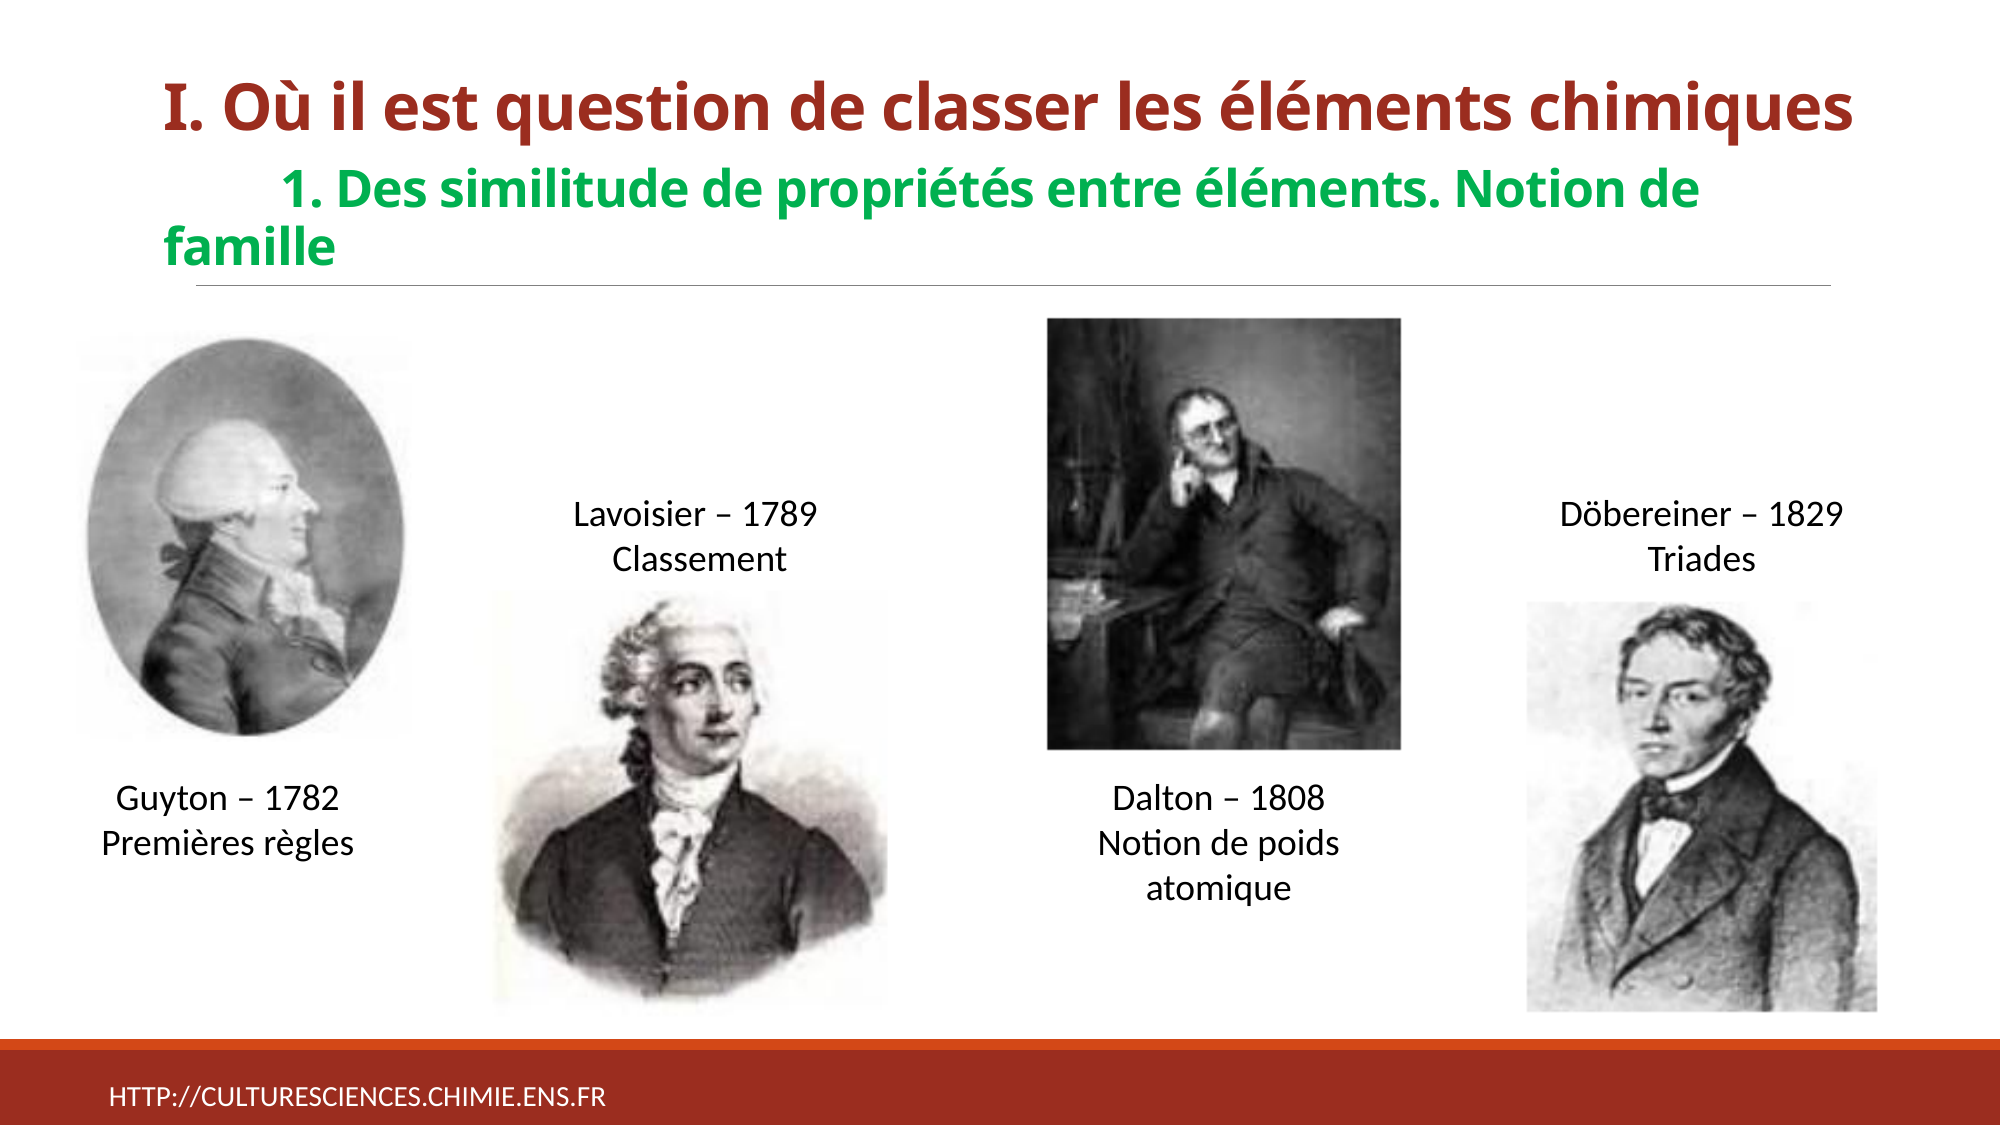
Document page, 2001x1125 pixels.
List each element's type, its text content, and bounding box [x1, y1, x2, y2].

picture [460, 587, 918, 1028]
picture [1512, 587, 1892, 1028]
picture [69, 330, 418, 743]
footer http://culturesciences.chimie.ens.fr [20, 1065, 696, 1125]
text_box Dalton – 1808 Notion de poids atomique [1058, 775, 1380, 915]
text_box Lavoisier – 1789 Classement [534, 481, 866, 584]
title I. Où il est question de classer les éléments chimiques 1. Des similitude de propriétés entre éléments. Notion de famille [148, 46, 1891, 284]
picture [1035, 306, 1417, 766]
text_box Guyton – 1782 Premières règles [76, 765, 388, 870]
text_box Döbereiner – 1829 Triades [1512, 481, 1891, 586]
